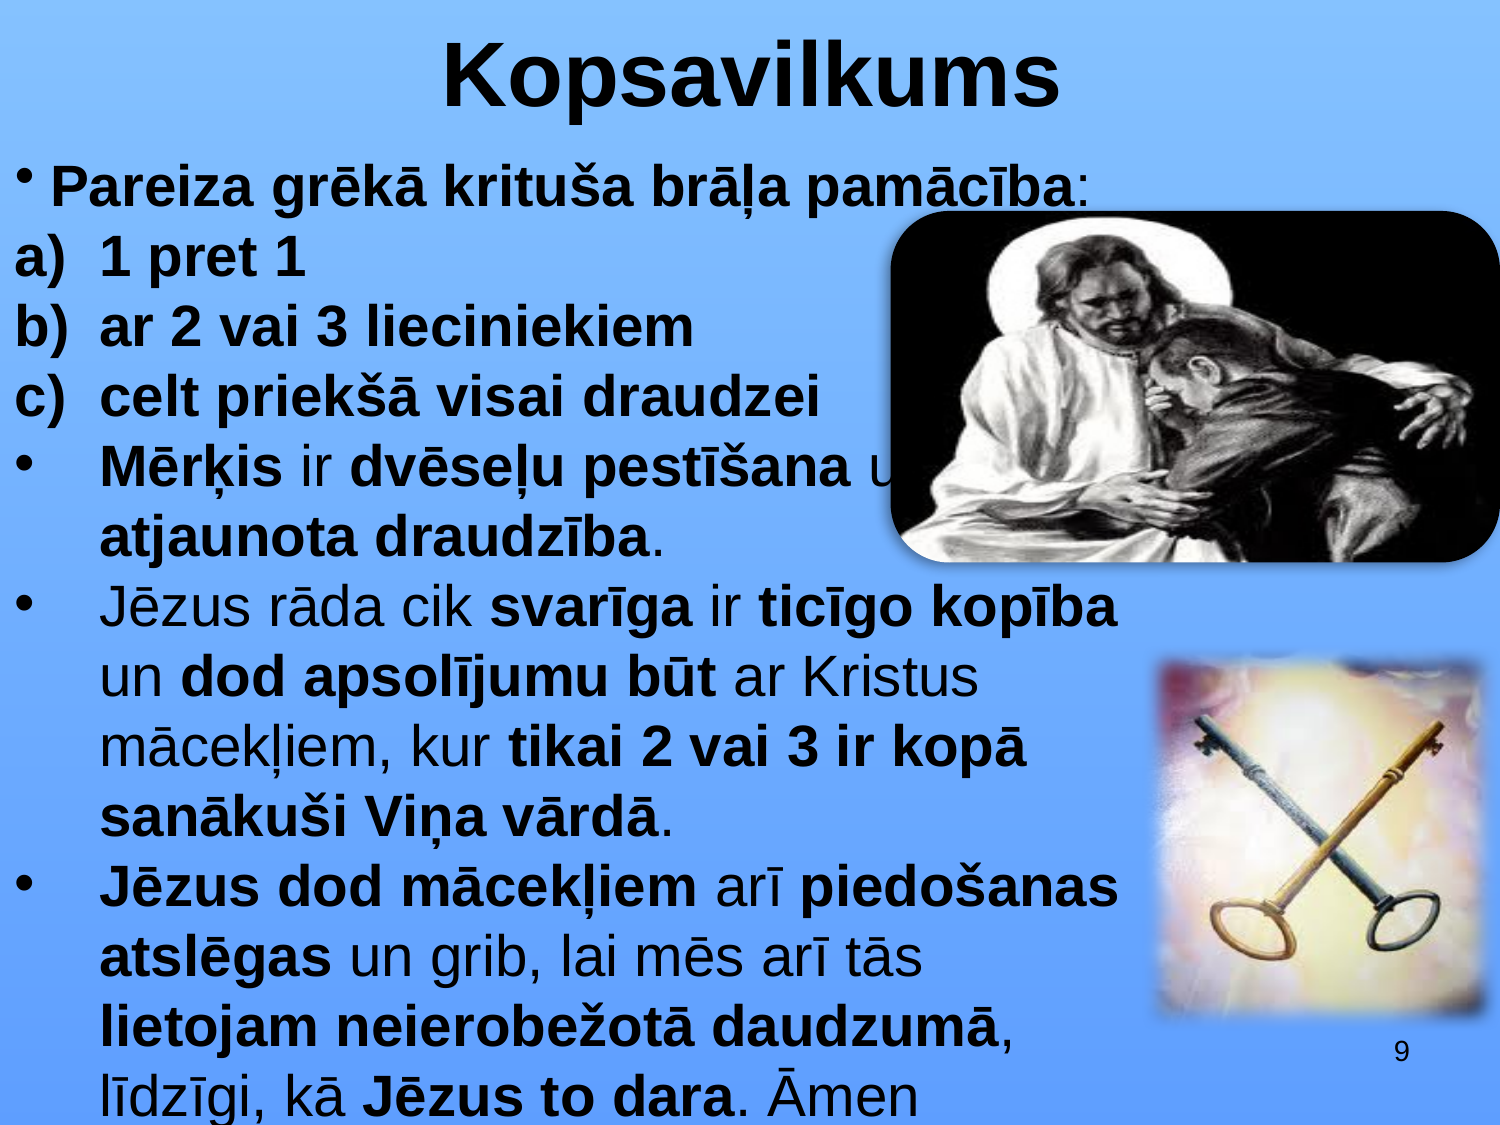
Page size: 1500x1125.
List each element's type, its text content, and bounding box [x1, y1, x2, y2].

picture [890, 210, 1500, 563]
picture [1141, 644, 1500, 1032]
slide_number 9 [1074, 1024, 1426, 1103]
text_box Pareiza grēkā krituša brāļa pamācība: 1 pret 1 ar 2 vai 3 lieciniekiem celt priekšā visai draudzei Mērķis ir dvēseļu pestīšana un atjaunota draudzība. Jēzus rāda cik svarīga ir ticīgo kopība un dod apsolījumu būt ar Kristus mācekļiem, kur tikai 2 vai 3 ir kopā sanākuši Viņa vārdā. Jēzus dod mācekļiem arī piedošanas atslēgas un grib, lai mēs arī tās lietojam neierobežotā daudzumā, līdzīgi, kā Jēzus to dara. Āmen [0, 140, 1161, 1125]
title Kopsavilkums [76, 0, 1428, 140]
